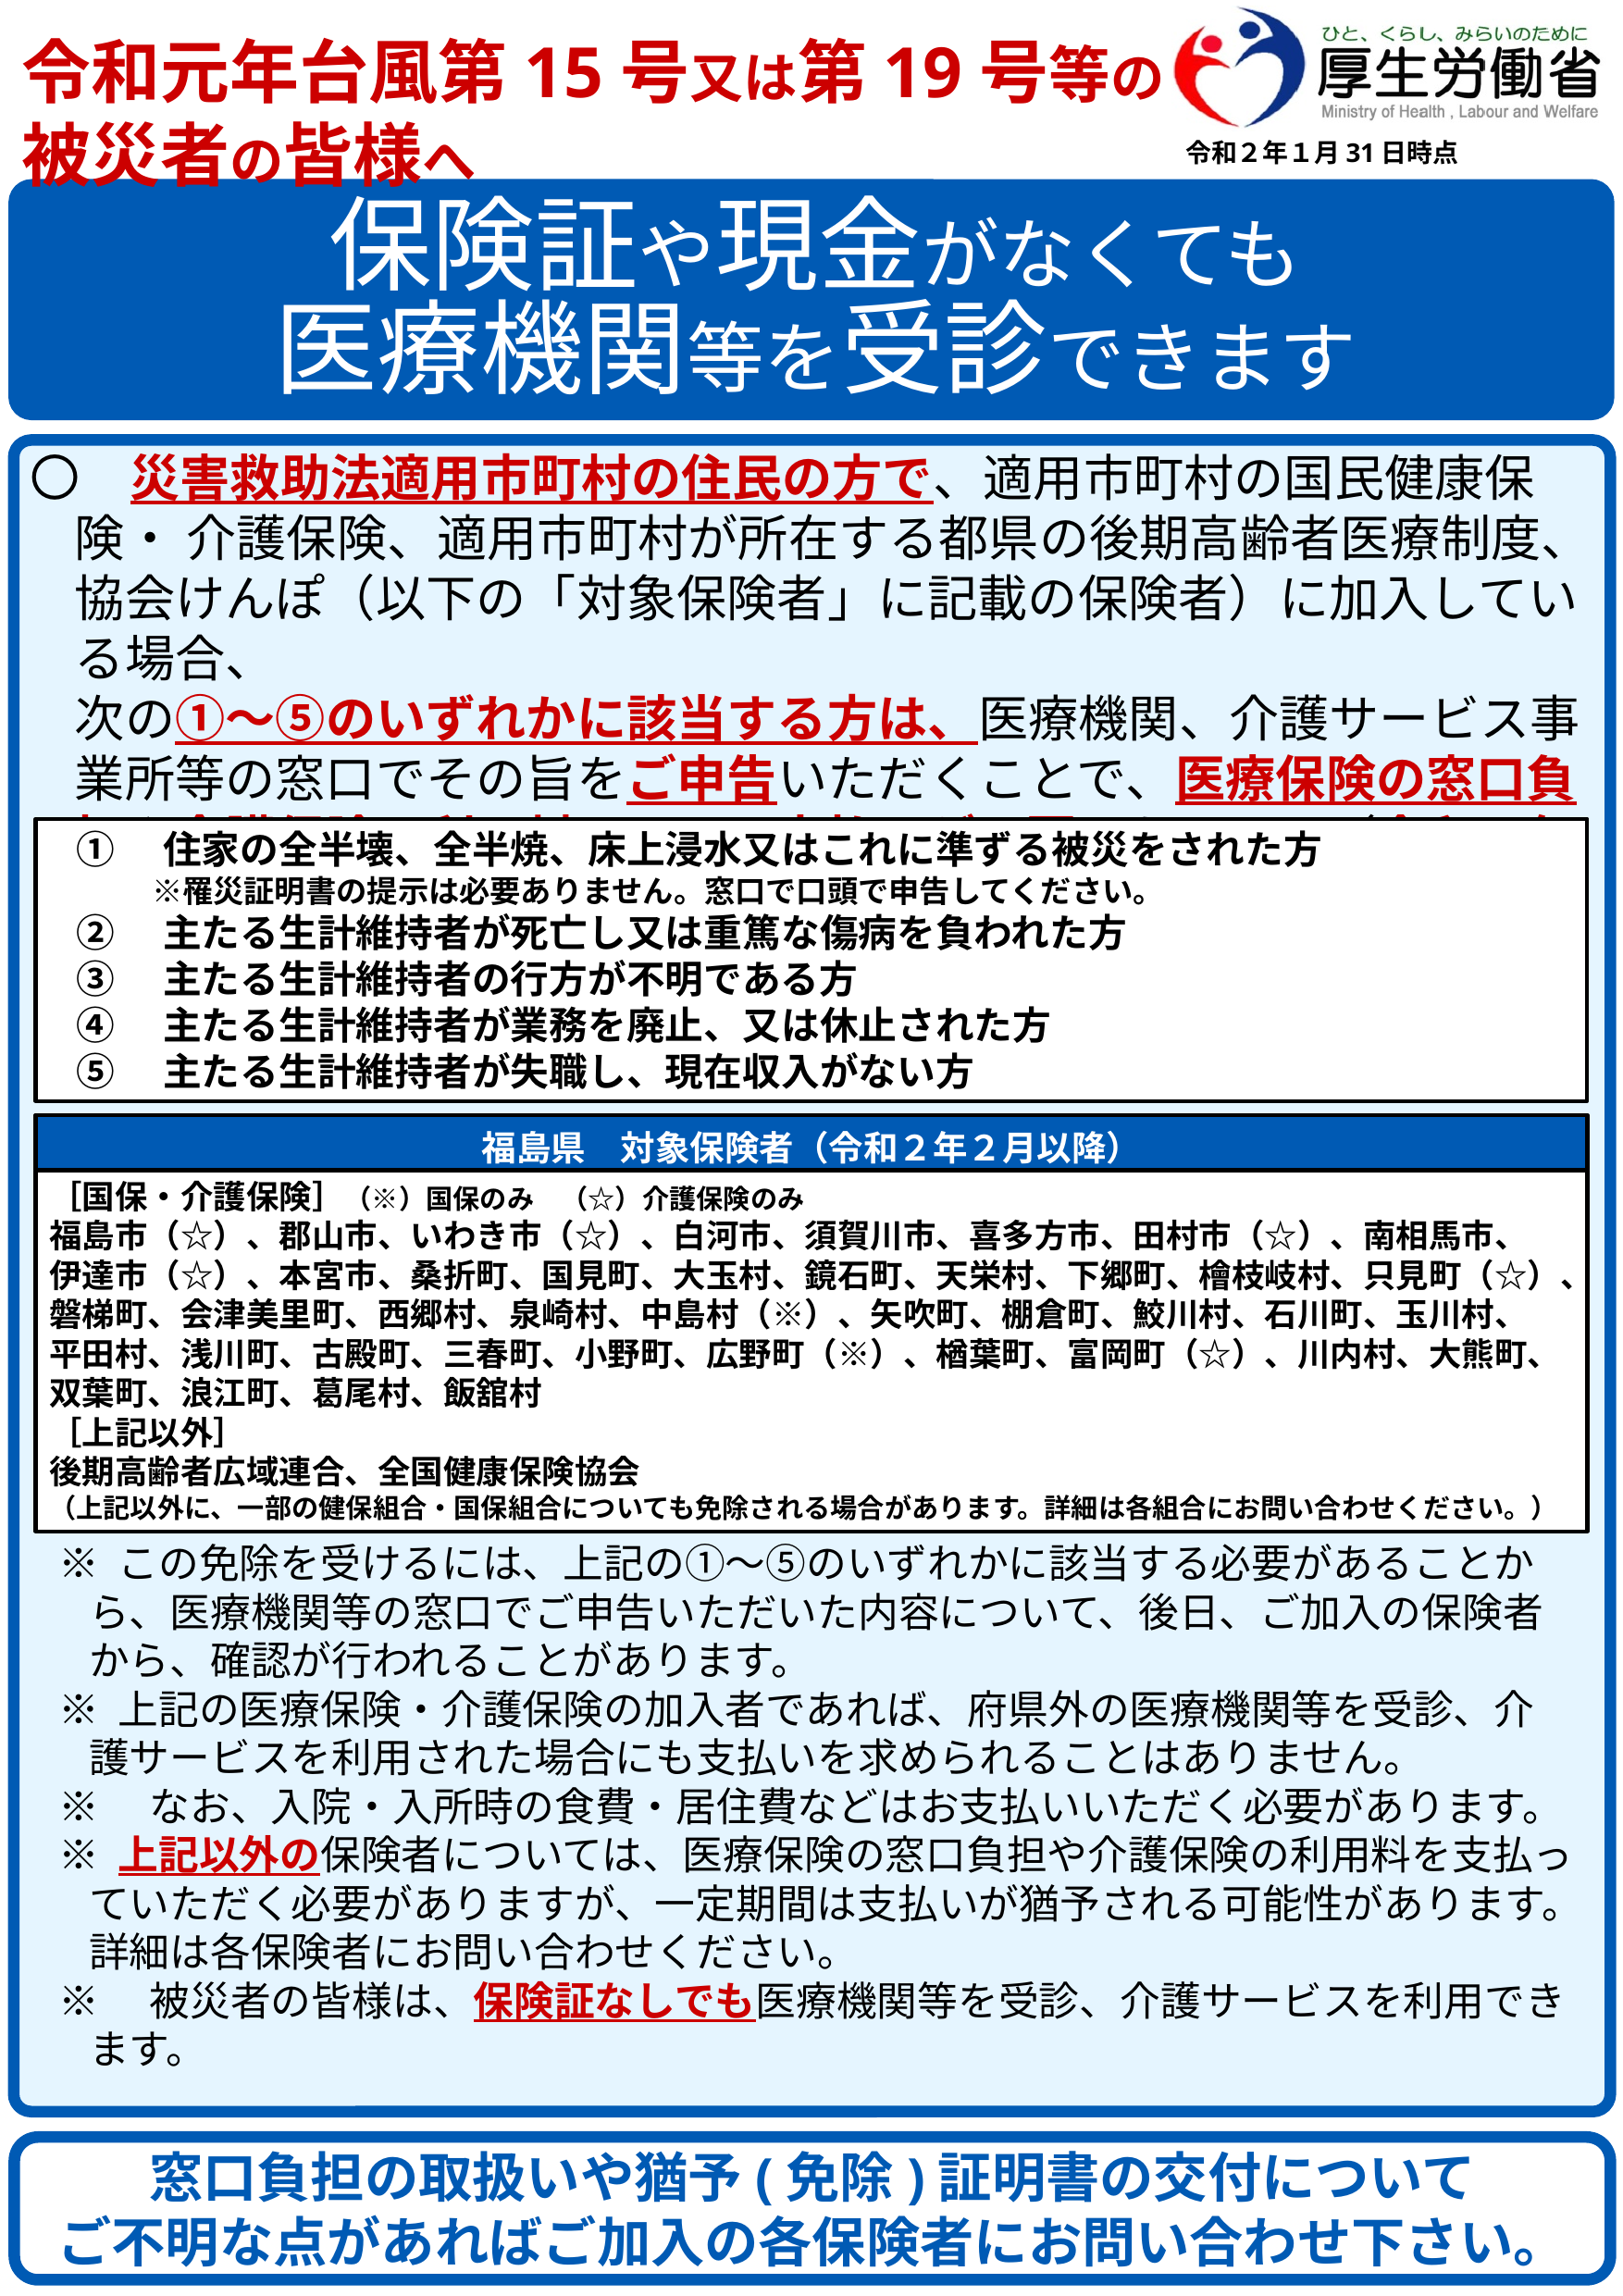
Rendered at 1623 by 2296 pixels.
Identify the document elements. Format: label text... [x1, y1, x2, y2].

text_box 窓口負担の取扱いや猶予(免除)証明書の交付について ご不明な点があればご加入の各保険者にお問い合わせ下さい。 [12, 2135, 1613, 2282]
text_box ① 住家の全半壊、全半焼、床上浸水又はこれに準ずる被災をされた方 ※罹災証明書の提示は必要ありません。窓口で口頭で申告してください。 ② 主たる生計維持者が死亡し又は重篤な傷病を負われた方 ③ 主たる生計維持者の行方が不明である方 ④ 主たる生計維持者が業務を廃止、又は休止された方 ⑤ 主たる生計維持者が失職し、現在収入がない方 [35, 818, 1588, 1101]
text_box 保険証や現金がなくても 医療機関等を受診できます [231, 184, 1399, 416]
text_box [12, 182, 1611, 416]
text_box 令和元年台風第15号又は第19号等の 被災者の皆様へ [20, 19, 1167, 177]
text_box [11, 445, 1613, 2114]
text_box 〇 災害救助法適用市町村の住民の方で、適用市町村の国民健康保険・ 介護保険、適用市町村が所在する都県の後期高齢者医療制度、 協会けんぽ（以下の「対象保険者」に記載の保険者）に加入している場合、 次の➀～➄のいずれかに該当する方は、医療機関、介護サービス事業所等の窓口でその旨をご申告いただくことで、医療保険の窓口負担や介護保険の利用料について支払いが不要となります（令和２年３月末まで）。 [16, 440, 1615, 935]
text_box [1171, 6, 1611, 176]
text_box ［国保・介護保険］（※）国保のみ （☆）介護保険のみ 福島市（☆）、郡山市、いわき市（☆）、白河市、須賀川市、喜多方市、田村市（☆）、南相馬市、 伊達市（☆）、本宮市、桑折町、国見町、大玉村、鏡石町、天栄村、下郷町、檜枝岐村、只見町（☆）、磐梯町、会津美里町、西郷村、泉崎村、中島村（※）、矢吹町、棚倉町、鮫川村、石川町、玉川村、 平田村、浅川町、古殿町、三春町、小野町、広野町（※）、楢葉町、富岡町（☆）、川内村、大熊町、双葉町、浪江町、葛尾村、飯舘村 ［上記以外］ 後期高齢者広域連合、全国健康保険協会 （上記以外に、一部の健保組合・国保組合についても免除される場合があります。詳細は各組合にお問い合わせください。） [33, 1172, 1590, 1533]
text_box 福島県 対象保険者（令和２年２月以降） [33, 1113, 1590, 1172]
text_box ※ この免除を受けるには、上記の①～⑤のいずれかに該当する必要があることから、医療機関等の窓口でご申告いただいた内容について、後日、ご加入の保険者から、確認が行われることがあります。 ※ 上記の医療保険・介護保険の加入者であれば、府県外の医療機関等を受診、介護サービスを利用された場合にも支払いを求められることはありません。 ※ なお、入院・入所時の食費・居住費などはお支払いいただく必要があります。 ※ 上記以外の保険者については、医療保険の窓口負担や介護保険の利用料を支払っていただく必要がありますが、一定期間は支払いが猶予される可能性があります。詳細は各保険者にお問い合わせください。 ※ 被災者の皆様は、保険証なしでも医療機関等を受診、介護サービスを利用できます。 [44, 1531, 1588, 2079]
